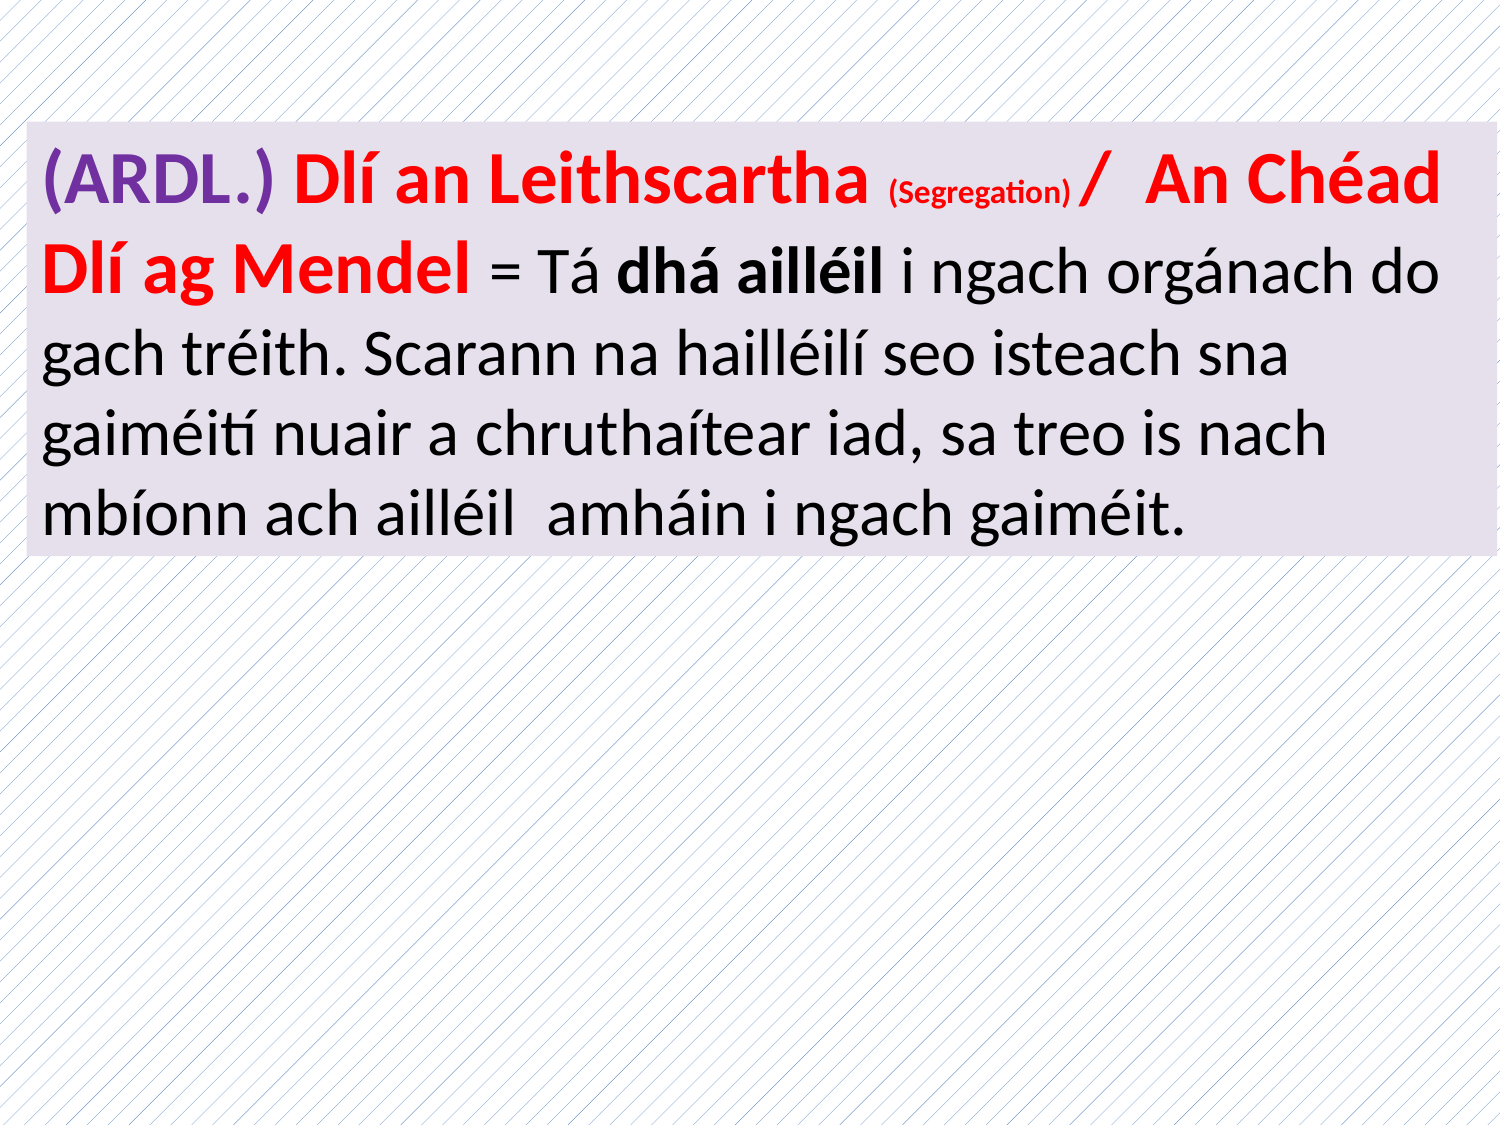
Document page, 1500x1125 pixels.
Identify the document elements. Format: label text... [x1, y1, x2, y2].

text_box (ARDL.) Dlí an Leithscartha (Segregation) / An Chéad Dlí ag Mendel = Tá dhá ailléil i ngach orgánach do gach tréith. Scarann na hailléilí seo isteach sna gaiméití nuair a chruthaítear iad, sa treo is nach mbíonn ach ailléil amháin i ngach gaiméit. [26, 121, 1498, 557]
